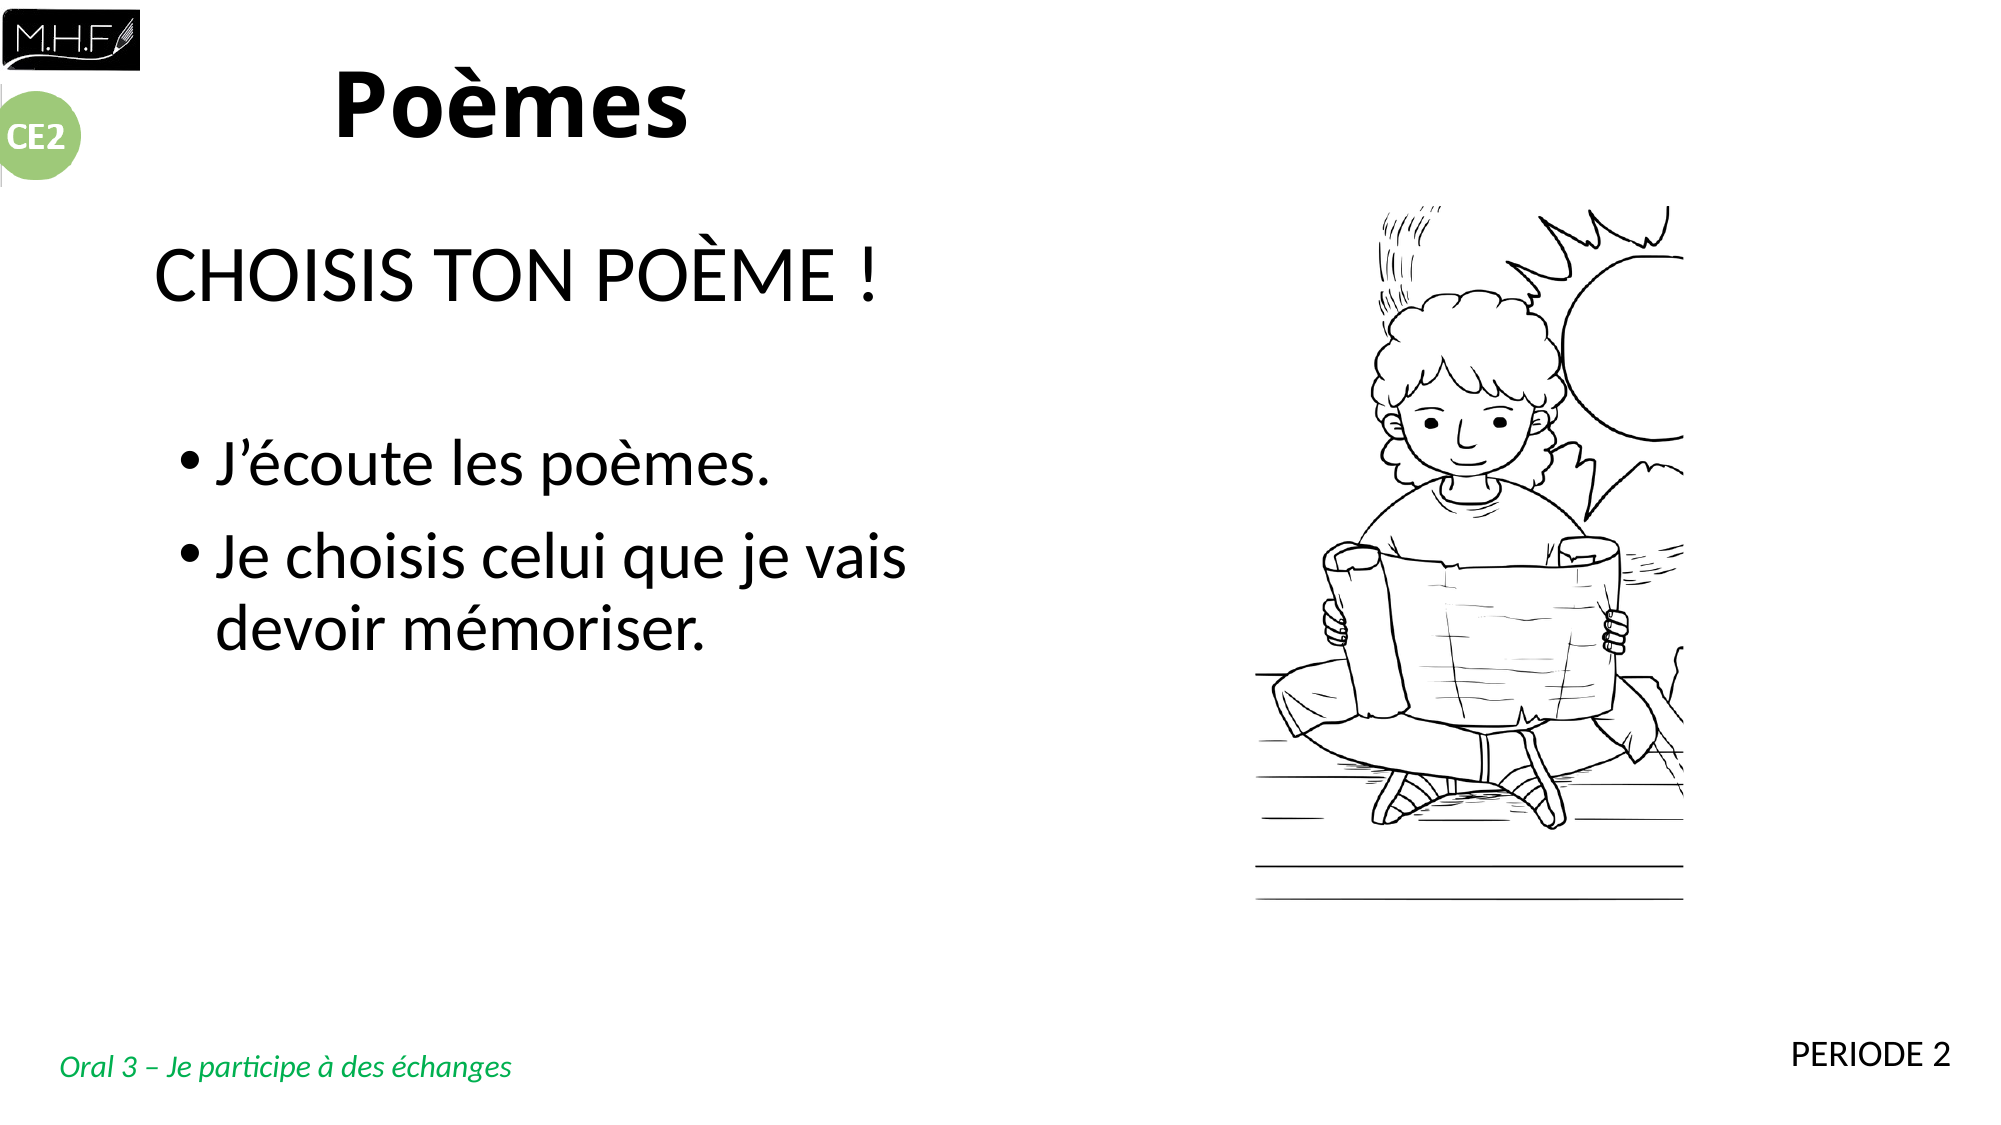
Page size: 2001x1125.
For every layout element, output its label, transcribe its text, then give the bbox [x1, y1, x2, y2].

picture [0, 7, 140, 74]
text_box Oral 3 – Je participe à des échanges [44, 1038, 1346, 1092]
picture [0, 84, 86, 187]
title Poèmes [316, 0, 1863, 218]
list Choisis ton poème ! [139, 206, 911, 348]
text_box PERIODE 2 [1362, 1021, 1967, 1082]
picture [1255, 206, 1684, 905]
text_box J’écoute les poèmes. Je choisis celui que je vais devoir mémoriser. [163, 420, 967, 819]
